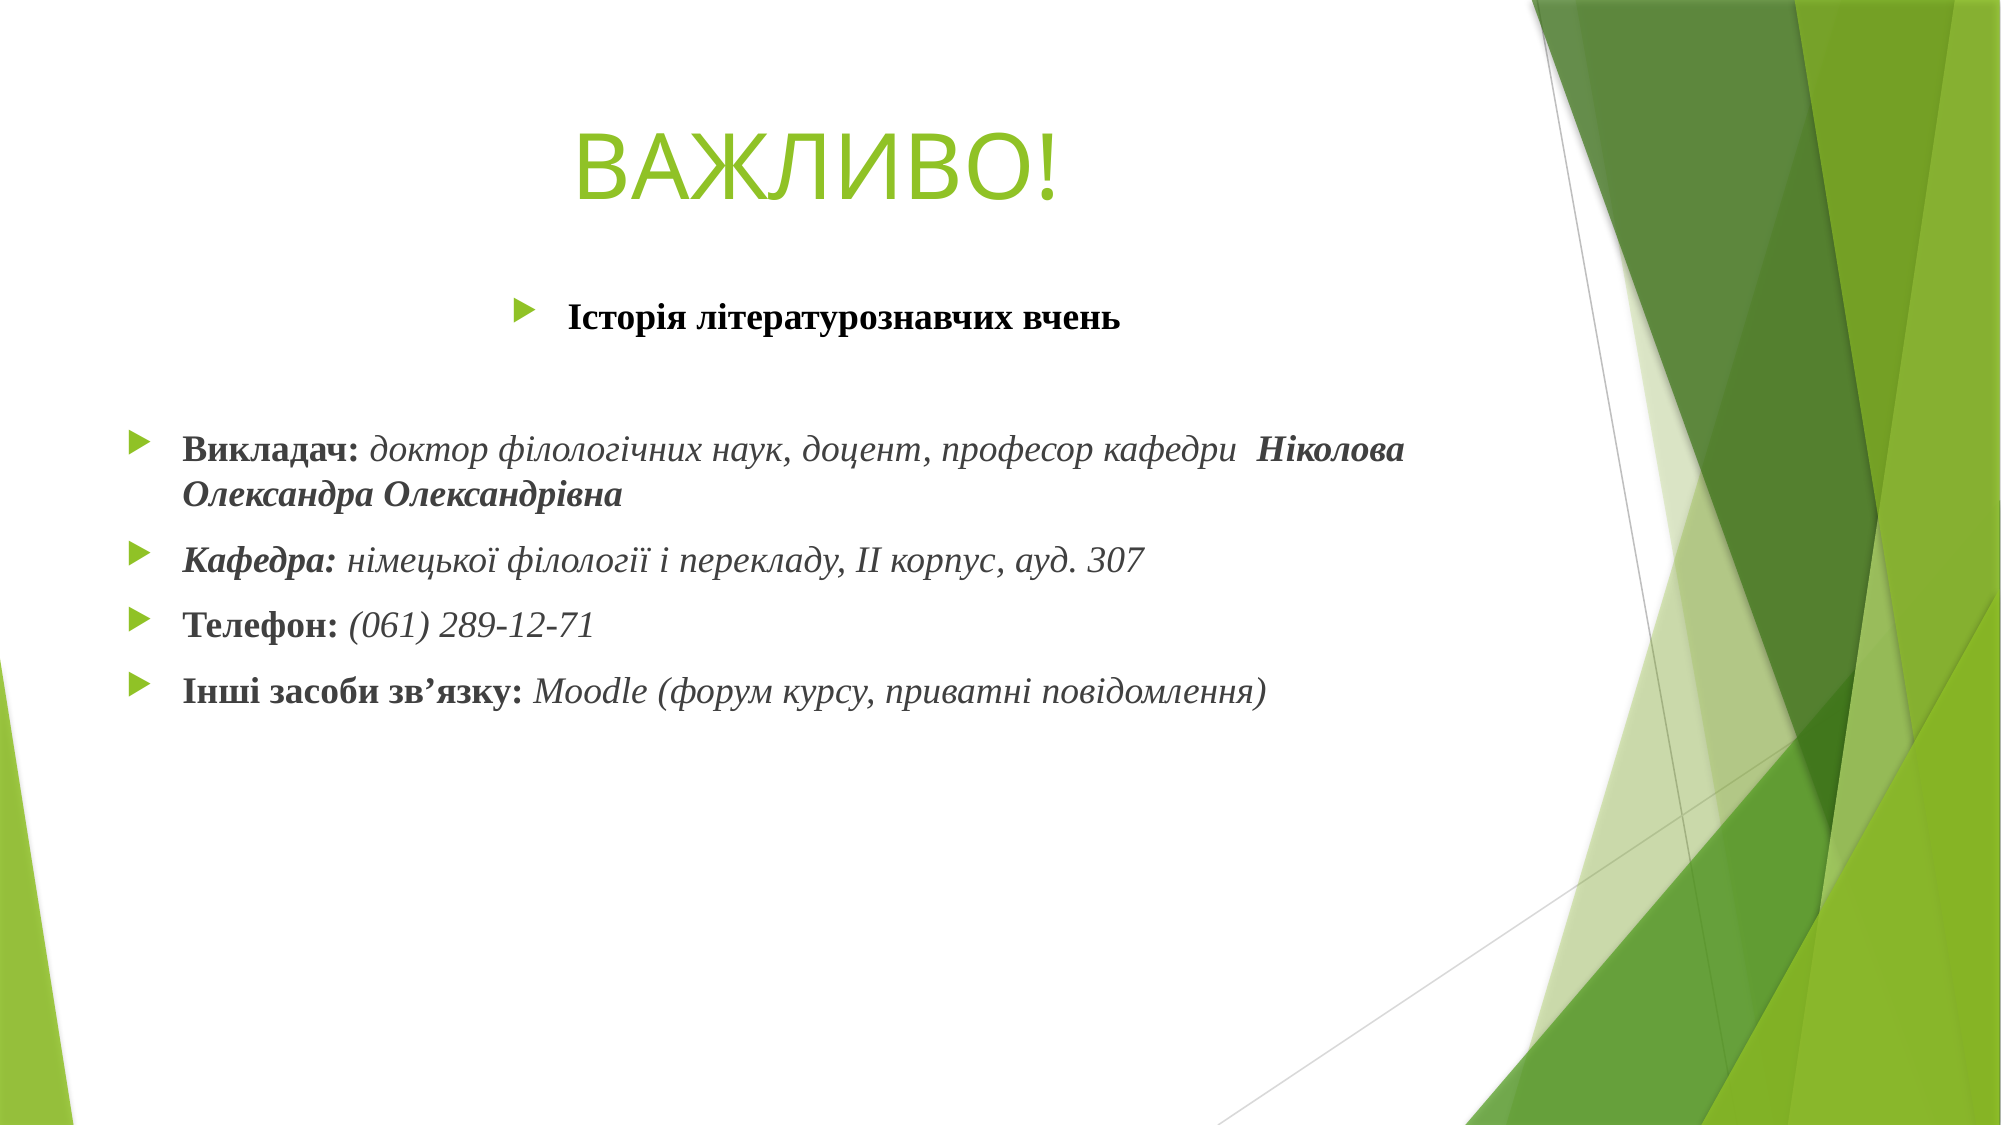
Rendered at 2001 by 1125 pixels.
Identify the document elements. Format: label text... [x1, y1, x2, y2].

title ВАЖЛИВО! [111, 99, 1522, 284]
list Історія літературознавчих вчень Викладач: доктор філологічних наук, доцент, професор кафедри Ніколова Олександра Олександрівна Кафедра: німецької філології і перекладу, ІІ корпус, ауд. 307 Телефон: (061) 289-12-71 Інші засоби зв’язку: Moodle (форум курсу, приватні повідомлення) [111, 284, 1522, 991]
